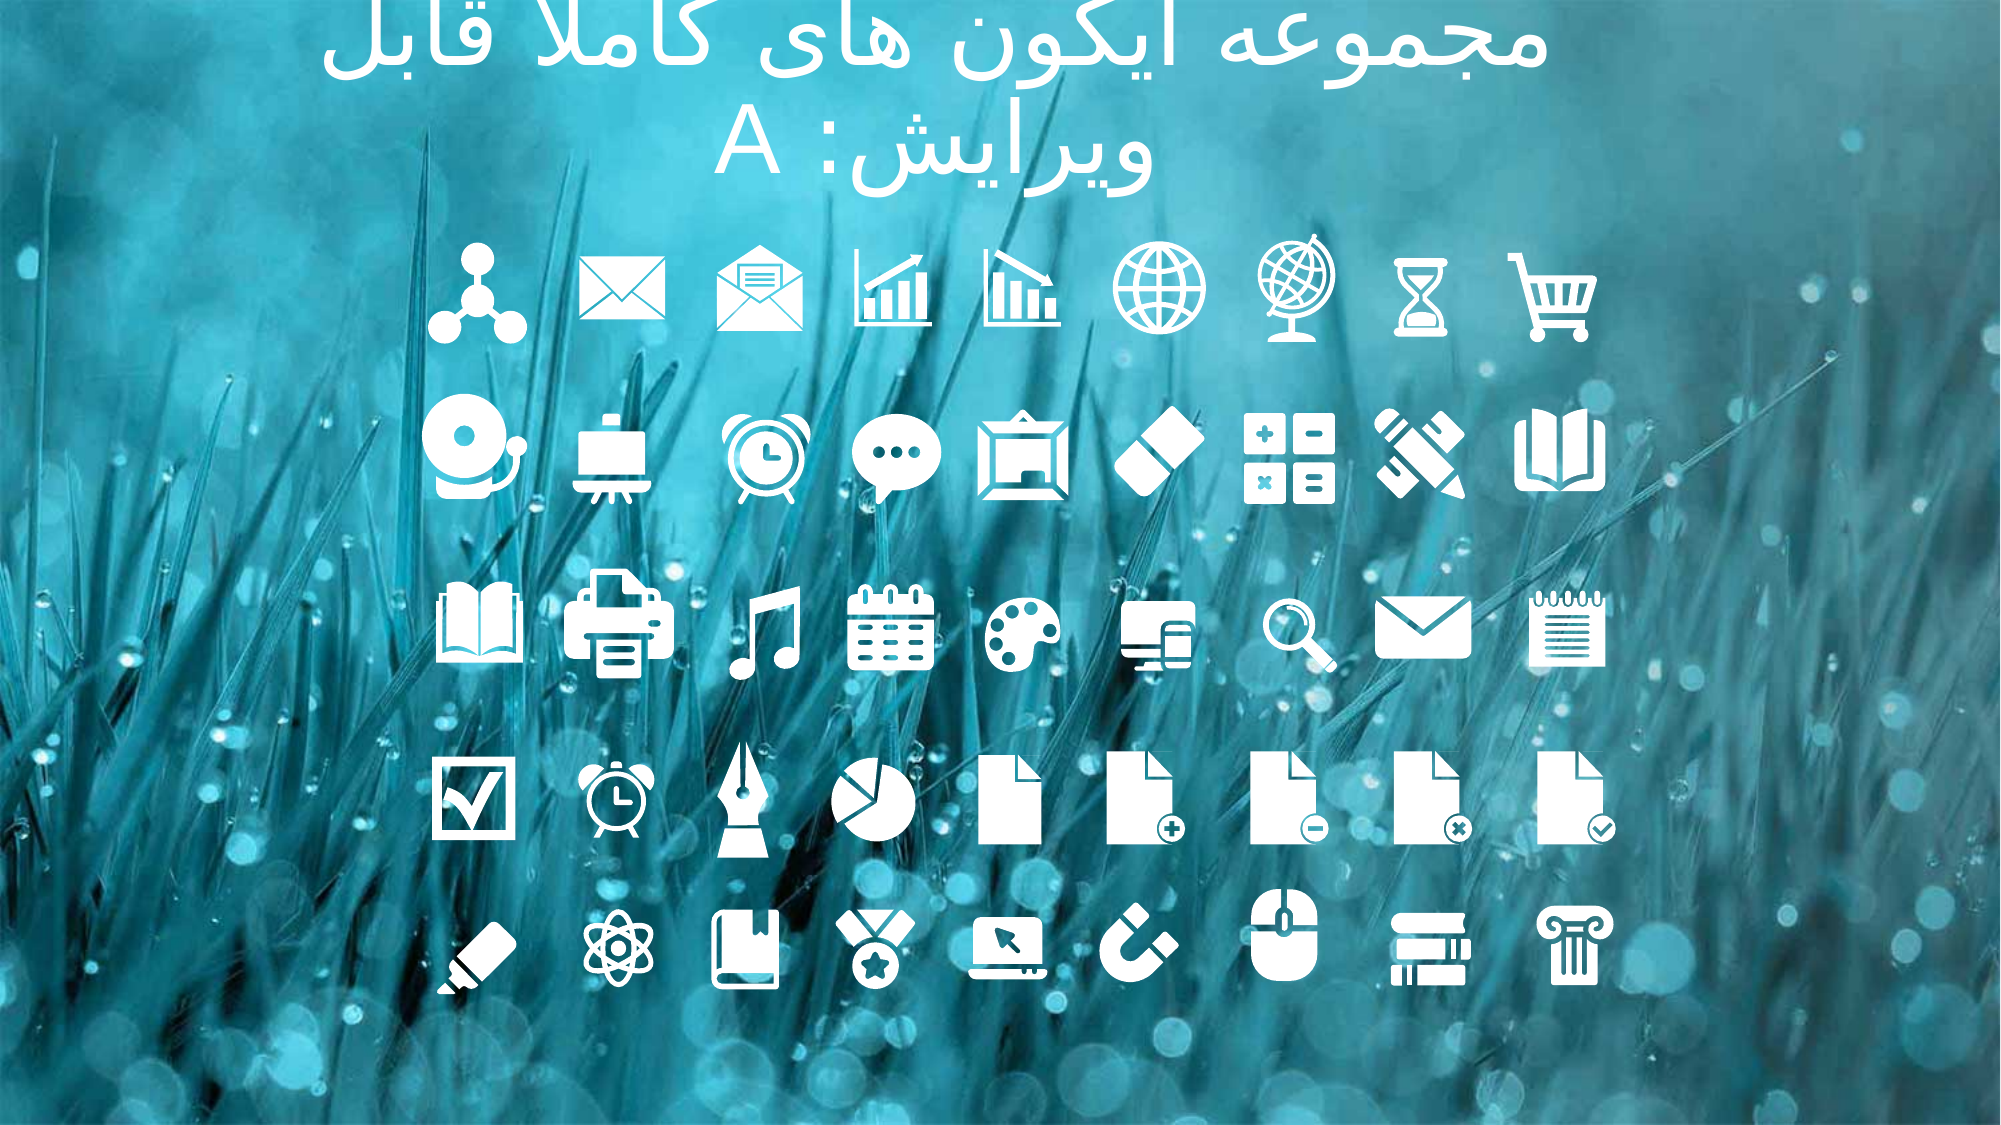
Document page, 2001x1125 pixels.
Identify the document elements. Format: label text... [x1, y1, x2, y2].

text_box [711, 909, 779, 990]
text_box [435, 921, 518, 995]
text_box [1097, 902, 1180, 983]
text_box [1514, 408, 1606, 492]
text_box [1113, 405, 1205, 497]
text_box [729, 586, 800, 680]
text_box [713, 413, 819, 505]
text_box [1243, 413, 1335, 504]
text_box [1250, 888, 1318, 981]
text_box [968, 917, 1048, 980]
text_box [1390, 912, 1471, 986]
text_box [581, 909, 659, 988]
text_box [1375, 596, 1472, 659]
text_box [1106, 751, 1186, 845]
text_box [421, 393, 528, 499]
text_box [717, 828, 769, 858]
text_box [428, 242, 528, 344]
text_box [564, 568, 674, 679]
text_box [852, 413, 942, 505]
text_box [1017, 754, 1042, 780]
text_box [1393, 258, 1448, 337]
text_box [1529, 590, 1606, 667]
text_box [579, 256, 666, 320]
text_box [717, 741, 769, 826]
text_box [831, 775, 872, 823]
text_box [1373, 408, 1466, 500]
text_box [1112, 241, 1206, 335]
text_box مجموعه آیکون های کاملاً قابل ویرایش: A [171, 42, 1704, 132]
text_box [1262, 598, 1338, 673]
text_box [436, 581, 523, 663]
text_box [610, 761, 623, 769]
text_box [1535, 905, 1615, 986]
text_box [983, 249, 1061, 327]
picture [0, 0, 2001, 1125]
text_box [572, 413, 652, 505]
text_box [835, 909, 916, 989]
text_box [844, 764, 916, 842]
text_box [716, 244, 803, 331]
text_box [1393, 751, 1473, 845]
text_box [1121, 601, 1196, 671]
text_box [847, 584, 934, 671]
text_box [1250, 751, 1329, 845]
text_box [843, 757, 878, 799]
text_box [1507, 252, 1597, 343]
text_box [984, 597, 1061, 672]
text_box [854, 249, 932, 327]
text_box [578, 764, 655, 838]
text_box [1537, 751, 1616, 845]
text_box [978, 755, 1042, 845]
text_box [1257, 233, 1336, 342]
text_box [977, 409, 1069, 501]
text_box [432, 756, 516, 841]
